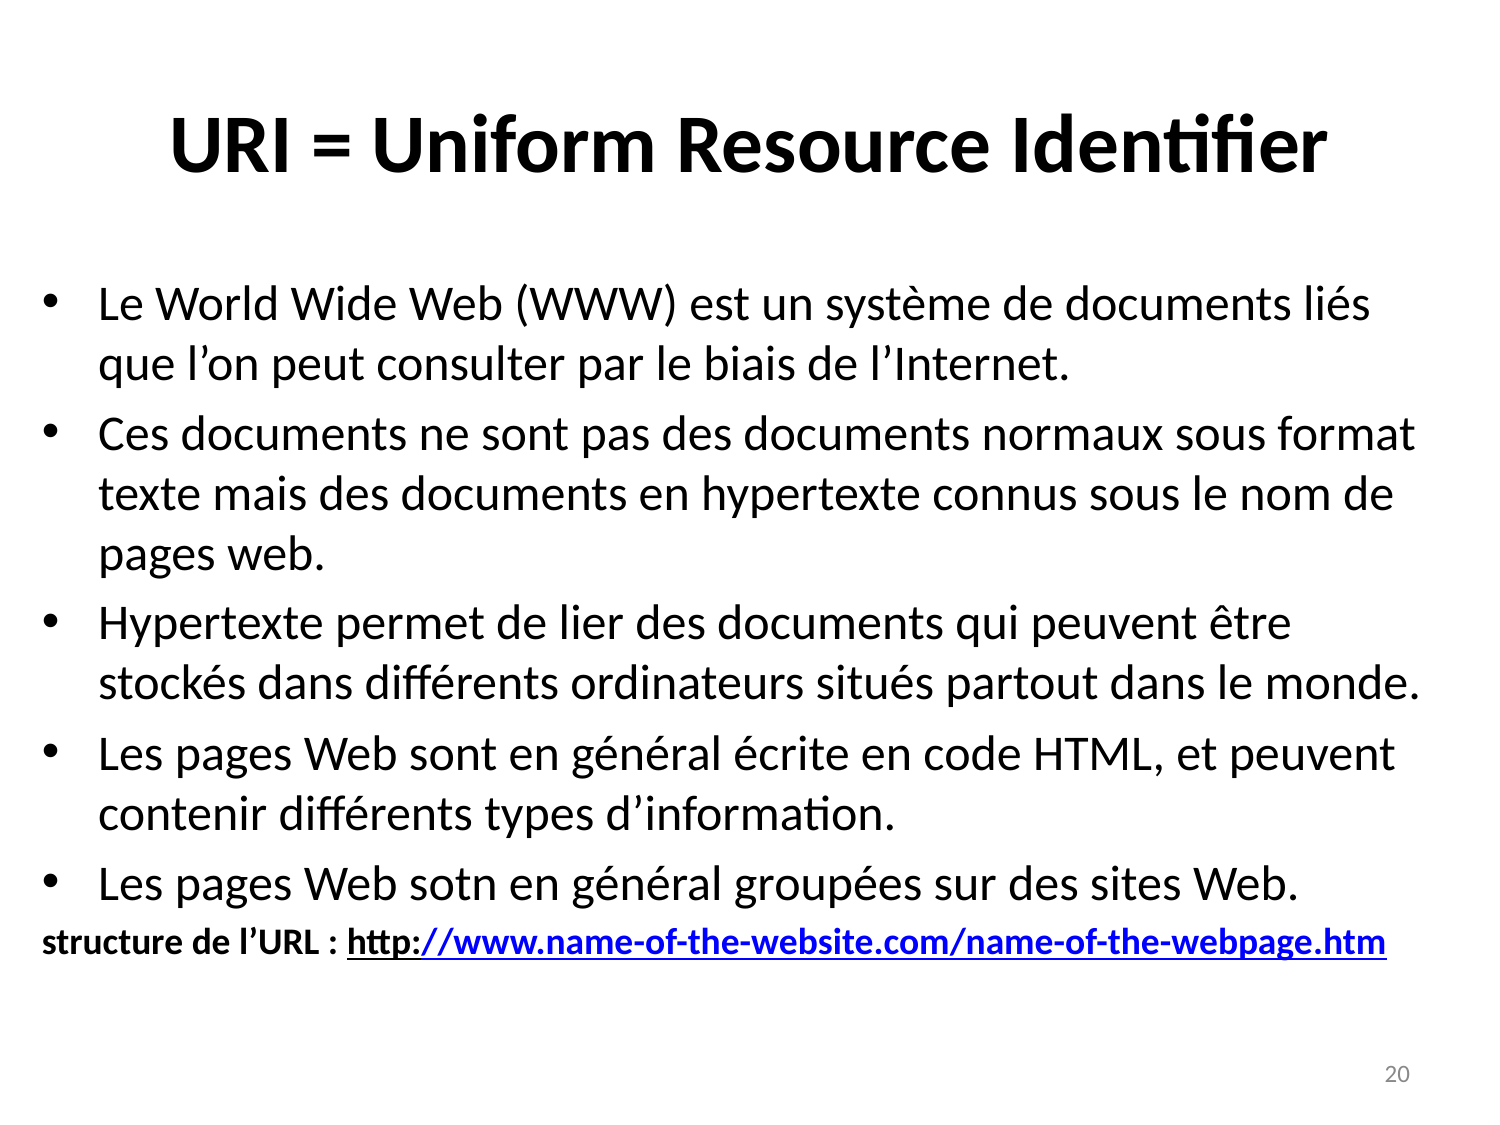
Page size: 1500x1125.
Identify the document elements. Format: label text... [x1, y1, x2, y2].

slide_number * [1074, 1042, 1425, 1103]
list Le World Wide Web (WWW) est un système de documents liés que l’on peut consulter par le biais de l’Internet. Ces documents ne sont pas des documents normaux sous format texte mais des documents en hypertexte connus sous le nom de pages web. Hypertexte permet de lier des documents qui peuvent être stockés dans différents ordinateurs situés partout dans le monde. Les pages Web sont en général écrite en code HTML, et peuvent contenir différents types d’information. Les pages Web sotn en général groupées sur des sites Web. structure de l’URL : http://www.name-of-the-website.com/name-of-the-webpage.htm [26, 262, 1456, 1005]
title URI = Uniform Resource Identifier [75, 45, 1425, 233]
